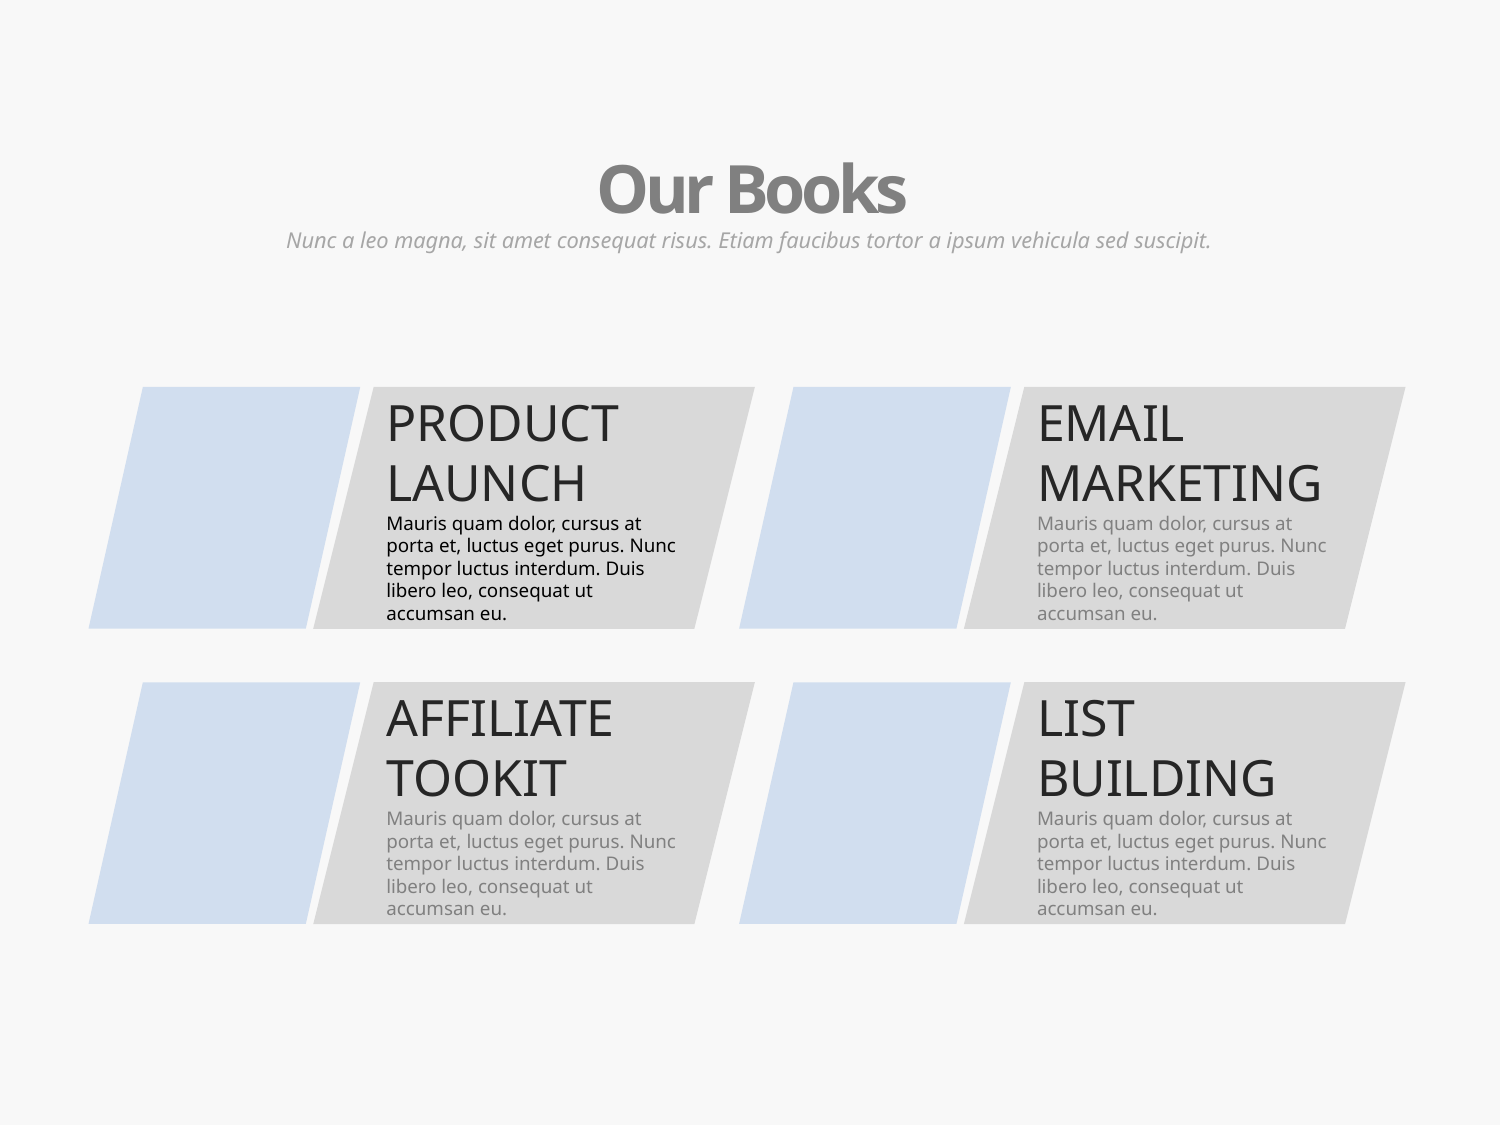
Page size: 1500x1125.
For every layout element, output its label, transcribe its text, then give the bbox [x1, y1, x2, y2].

text_box Nunc a leo magna, sit amet consequat risus. Etiam faucibus tortor a ipsum vehicula sed suscipit. [92, 222, 1413, 257]
text_box LIST BUILDING Mauris quam dolor, cursus at porta et, luctus eget purus. Nunc tempor luctus interdum. Duis libero leo, consequat ut accumsan eu. [962, 681, 1407, 926]
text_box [88, 386, 361, 629]
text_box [88, 682, 361, 925]
text_box AFFILIATE TOOKIT Mauris quam dolor, cursus at porta et, luctus eget purus. Nunc tempor luctus interdum. Duis libero leo, consequat ut accumsan eu. [311, 681, 757, 926]
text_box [739, 682, 1011, 925]
text_box EMAIL MARKETING Mauris quam dolor, cursus at porta et, luctus eget purus. Nunc tempor luctus interdum. Duis libero leo, consequat ut accumsan eu. [962, 385, 1407, 630]
text_box PRODUCT LAUNCH Mauris quam dolor, cursus at porta et, luctus eget purus. Nunc tempor luctus interdum. Duis libero leo, consequat ut accumsan eu. [311, 385, 757, 630]
text_box Our Books [588, 143, 917, 222]
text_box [739, 386, 1011, 629]
